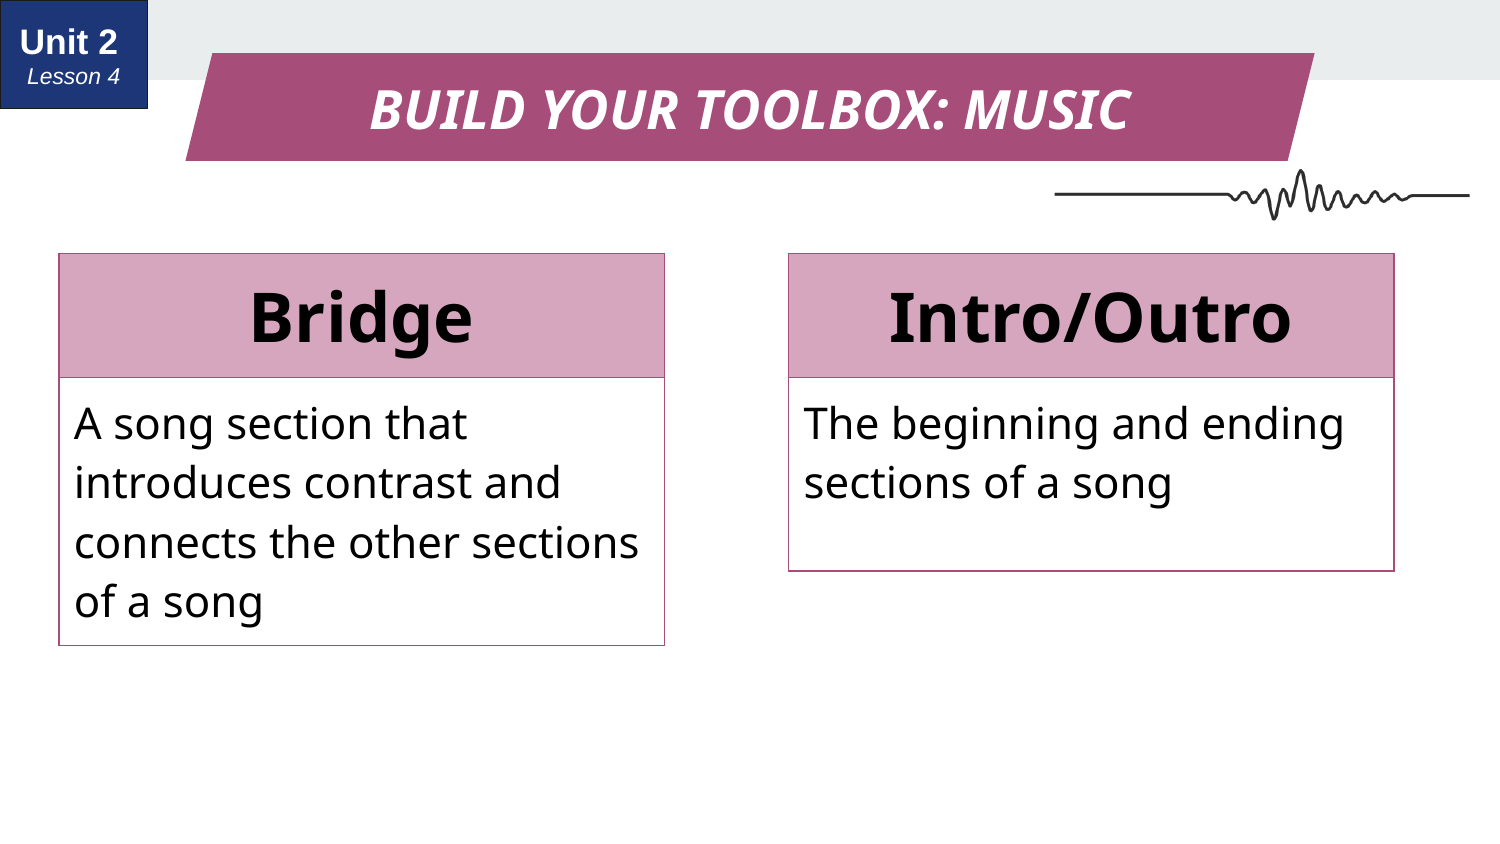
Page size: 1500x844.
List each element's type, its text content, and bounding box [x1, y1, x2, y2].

text_box [210, 53, 1315, 60]
picture [1054, 160, 1470, 224]
title BUILD YOUR TOOLBOX: MUSIC [59, 60, 1457, 155]
table_header Bridge [60, 254, 664, 377]
table_header Intro/Outro [789, 254, 1393, 377]
text_box [185, 155, 1290, 161]
table_cell The beginning and ending sections of a song [789, 378, 1393, 570]
text_box Unit 2 Lesson 4 [0, 0, 148, 109]
table_cell A song section that introduces contrast and connects the other sections of a song [60, 378, 664, 645]
